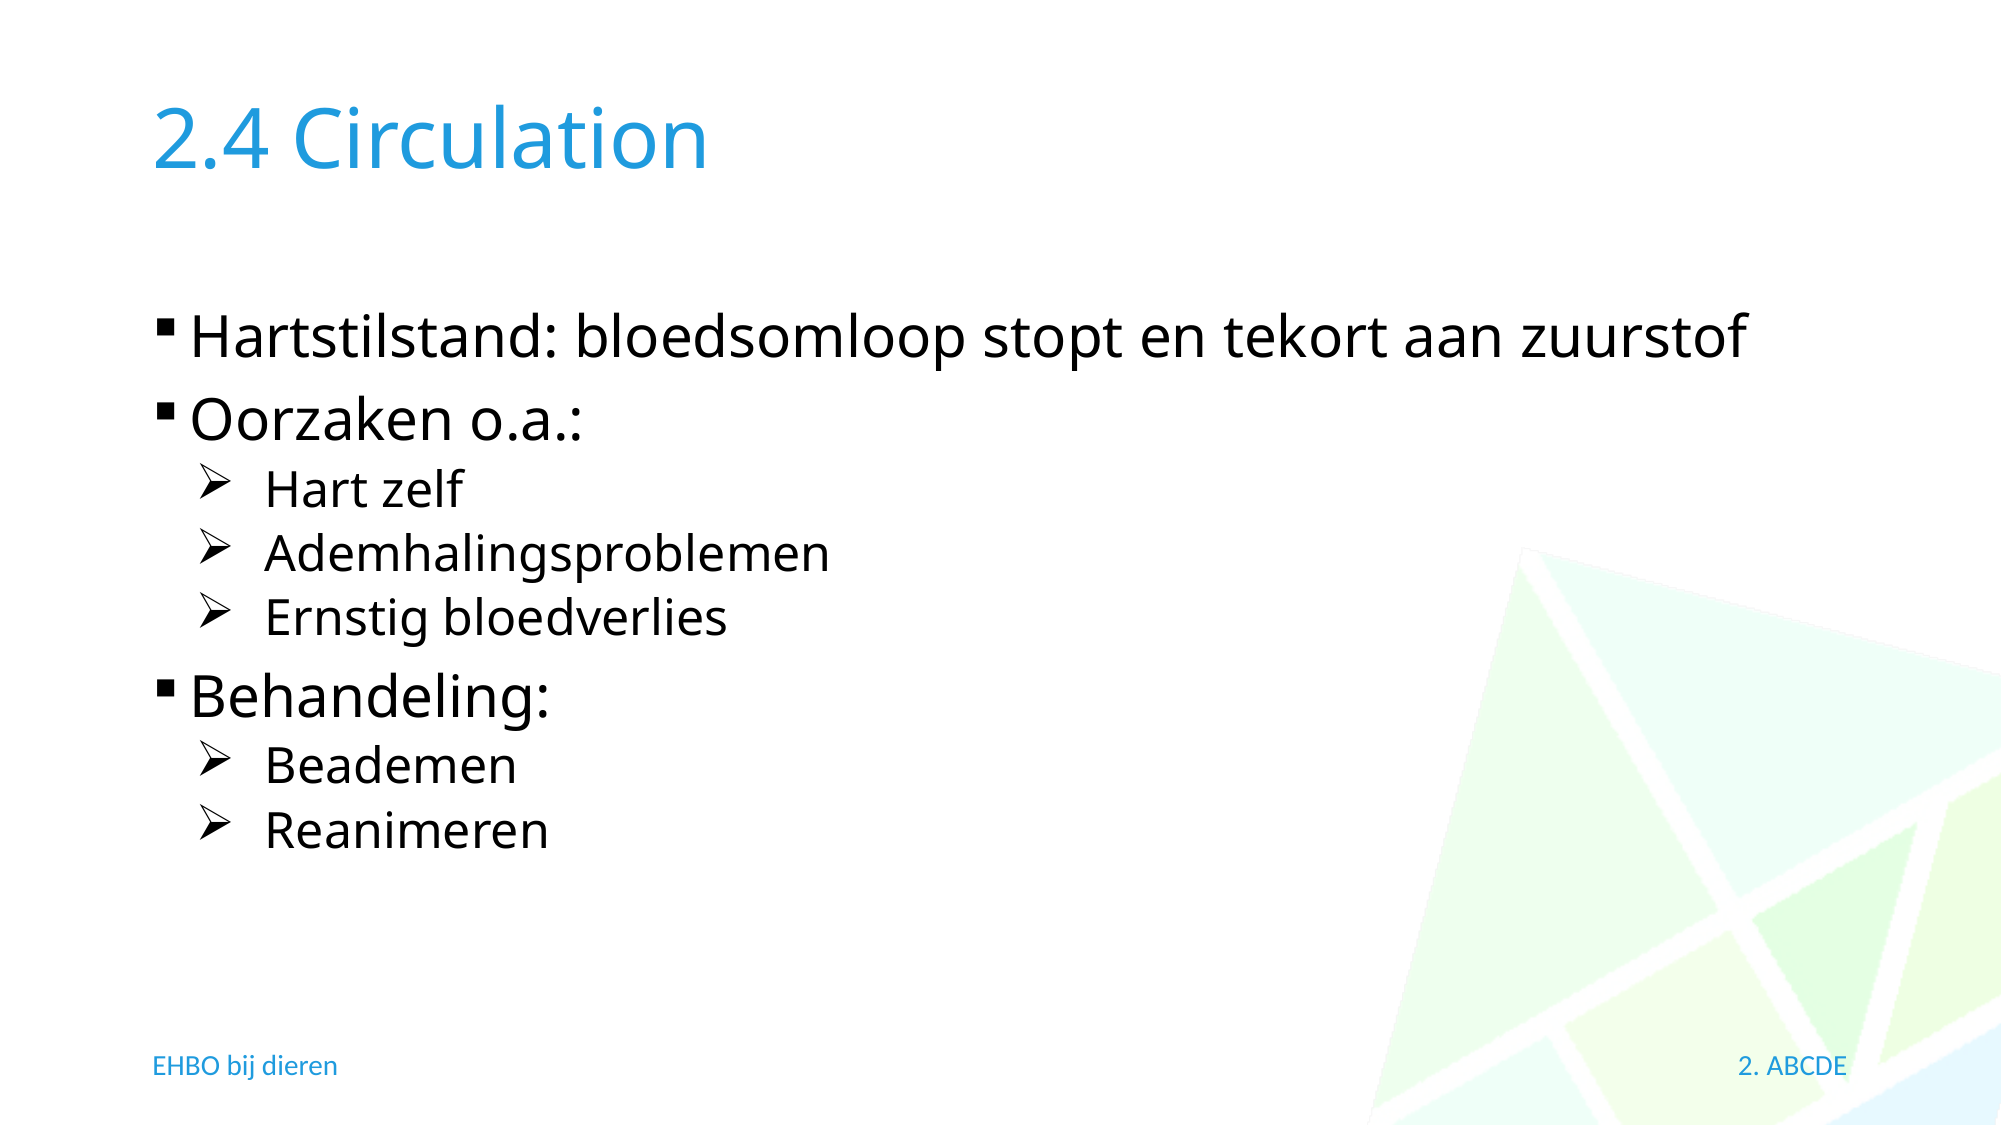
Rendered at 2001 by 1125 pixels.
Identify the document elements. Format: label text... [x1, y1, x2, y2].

list 2. ABCDE [1412, 1042, 1863, 1103]
list Hartstilstand: bloedsomloop stopt en tekort aan zuurstof Oorzaken o.a.: Hart zelf Ademhalingsproblemen Ernstig bloedverlies Behandeling: Beademen Reanimeren [137, 299, 1863, 1014]
title 2.4 Circulation [137, 59, 1863, 224]
list EHBO bij dieren [137, 1042, 588, 1103]
